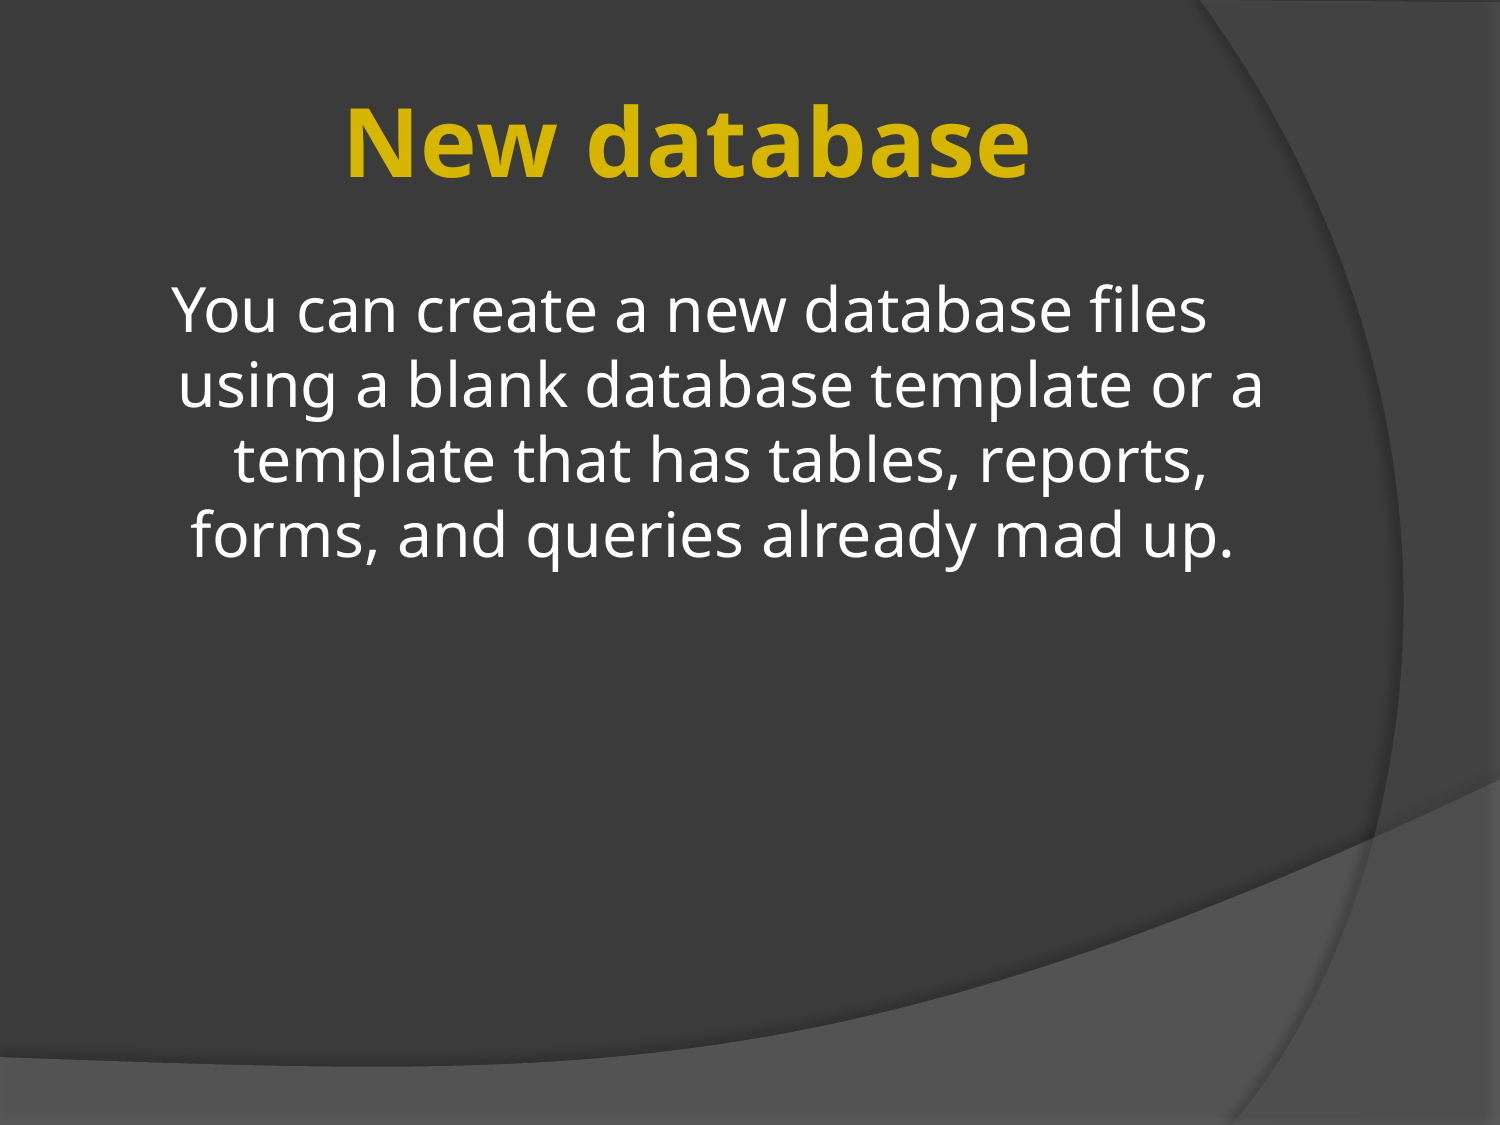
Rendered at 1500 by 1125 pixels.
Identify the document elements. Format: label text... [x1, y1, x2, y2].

title New database [75, 45, 1300, 233]
list You can create a new database files using a blank database template or a template that has tables, reports, forms, and queries already mad up. [75, 262, 1300, 1005]
